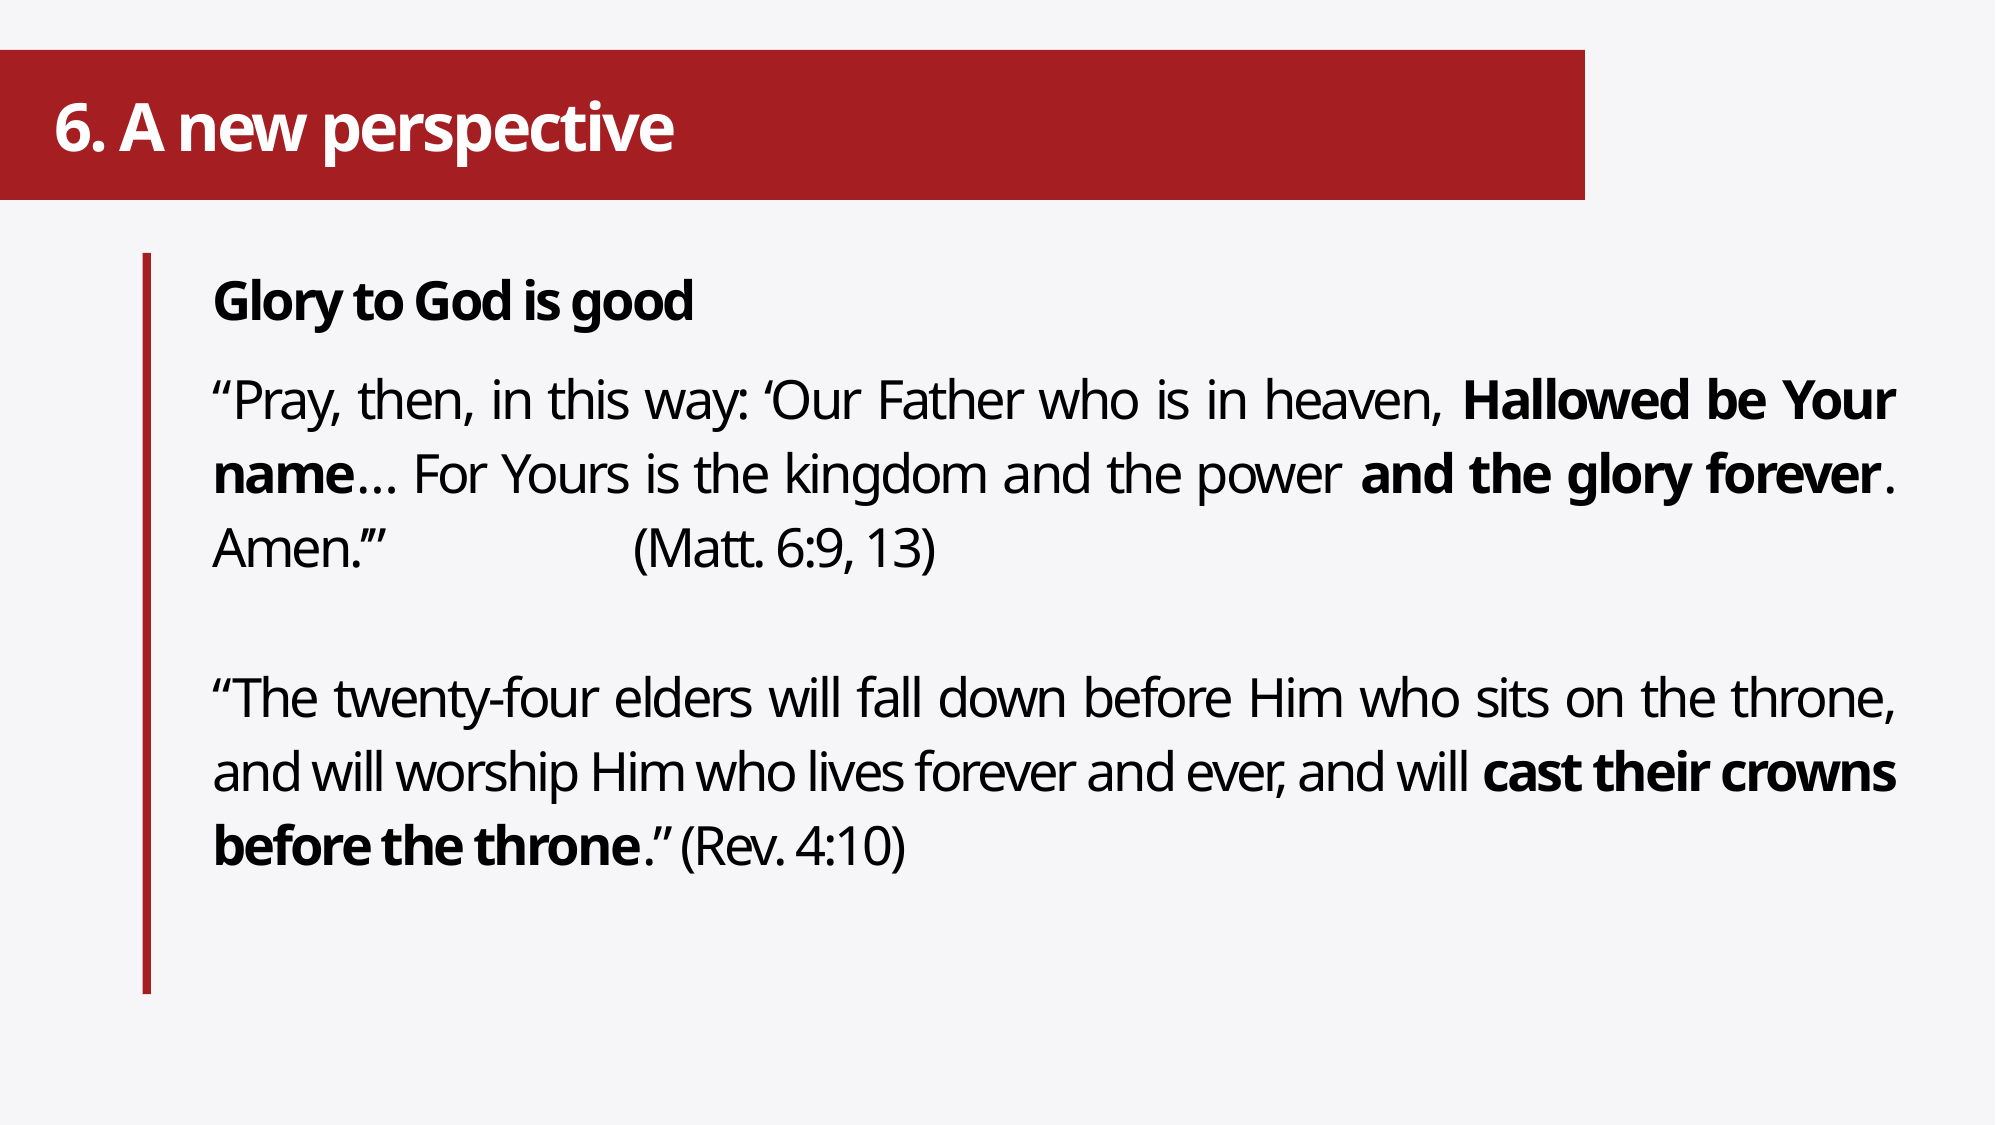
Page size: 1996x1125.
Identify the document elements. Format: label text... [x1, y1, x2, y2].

subtitle Glory to God is good “Pray, then, in this way: ‘Our Father who is in heaven, Hallowed be Your name… For Yours is the kingdom and the power and the glory forever. Amen.’” (Matt. 6:9, 13) “The twenty-four elders will fall down before Him who sits on the throne, and will worship Him who lives forever and ever, and will cast their crowns before the throne.” (Rev. 4:10) [197, 249, 1910, 1000]
title 6. A new perspective [39, 62, 1836, 188]
